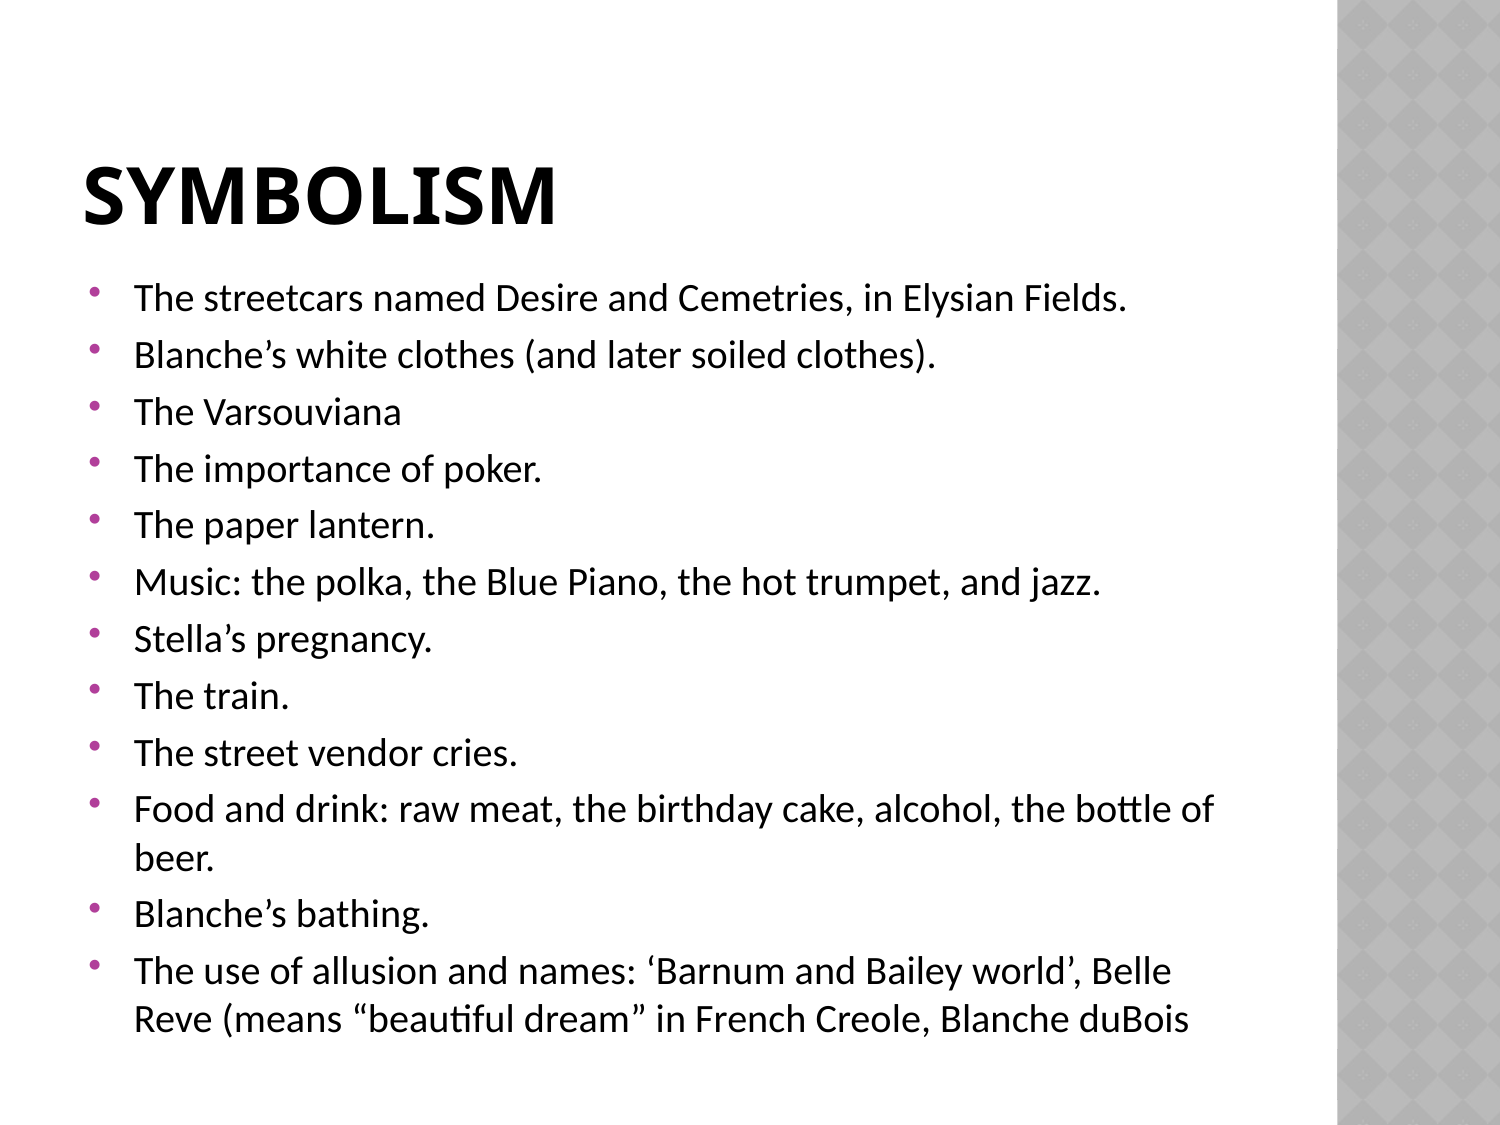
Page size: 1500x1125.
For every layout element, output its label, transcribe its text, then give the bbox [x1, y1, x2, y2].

title Symbolism [75, 52, 1263, 240]
list The streetcars named Desire and Cemetries, in Elysian Fields. Blanche’s white clothes (and later soiled clothes). The Varsouviana The importance of poker. The paper lantern. Music: the polka, the Blue Piano, the hot trumpet, and jazz. Stella’s pregnancy. The train. The street vendor cries. Food and drink: raw meat, the birthday cake, alcohol, the bottle of beer. Blanche’s bathing. The use of allusion and names: ‘Barnum and Bailey world’, Belle Reve (means “beautiful dream” in French Creole, Blanche duBois [75, 264, 1263, 1059]
